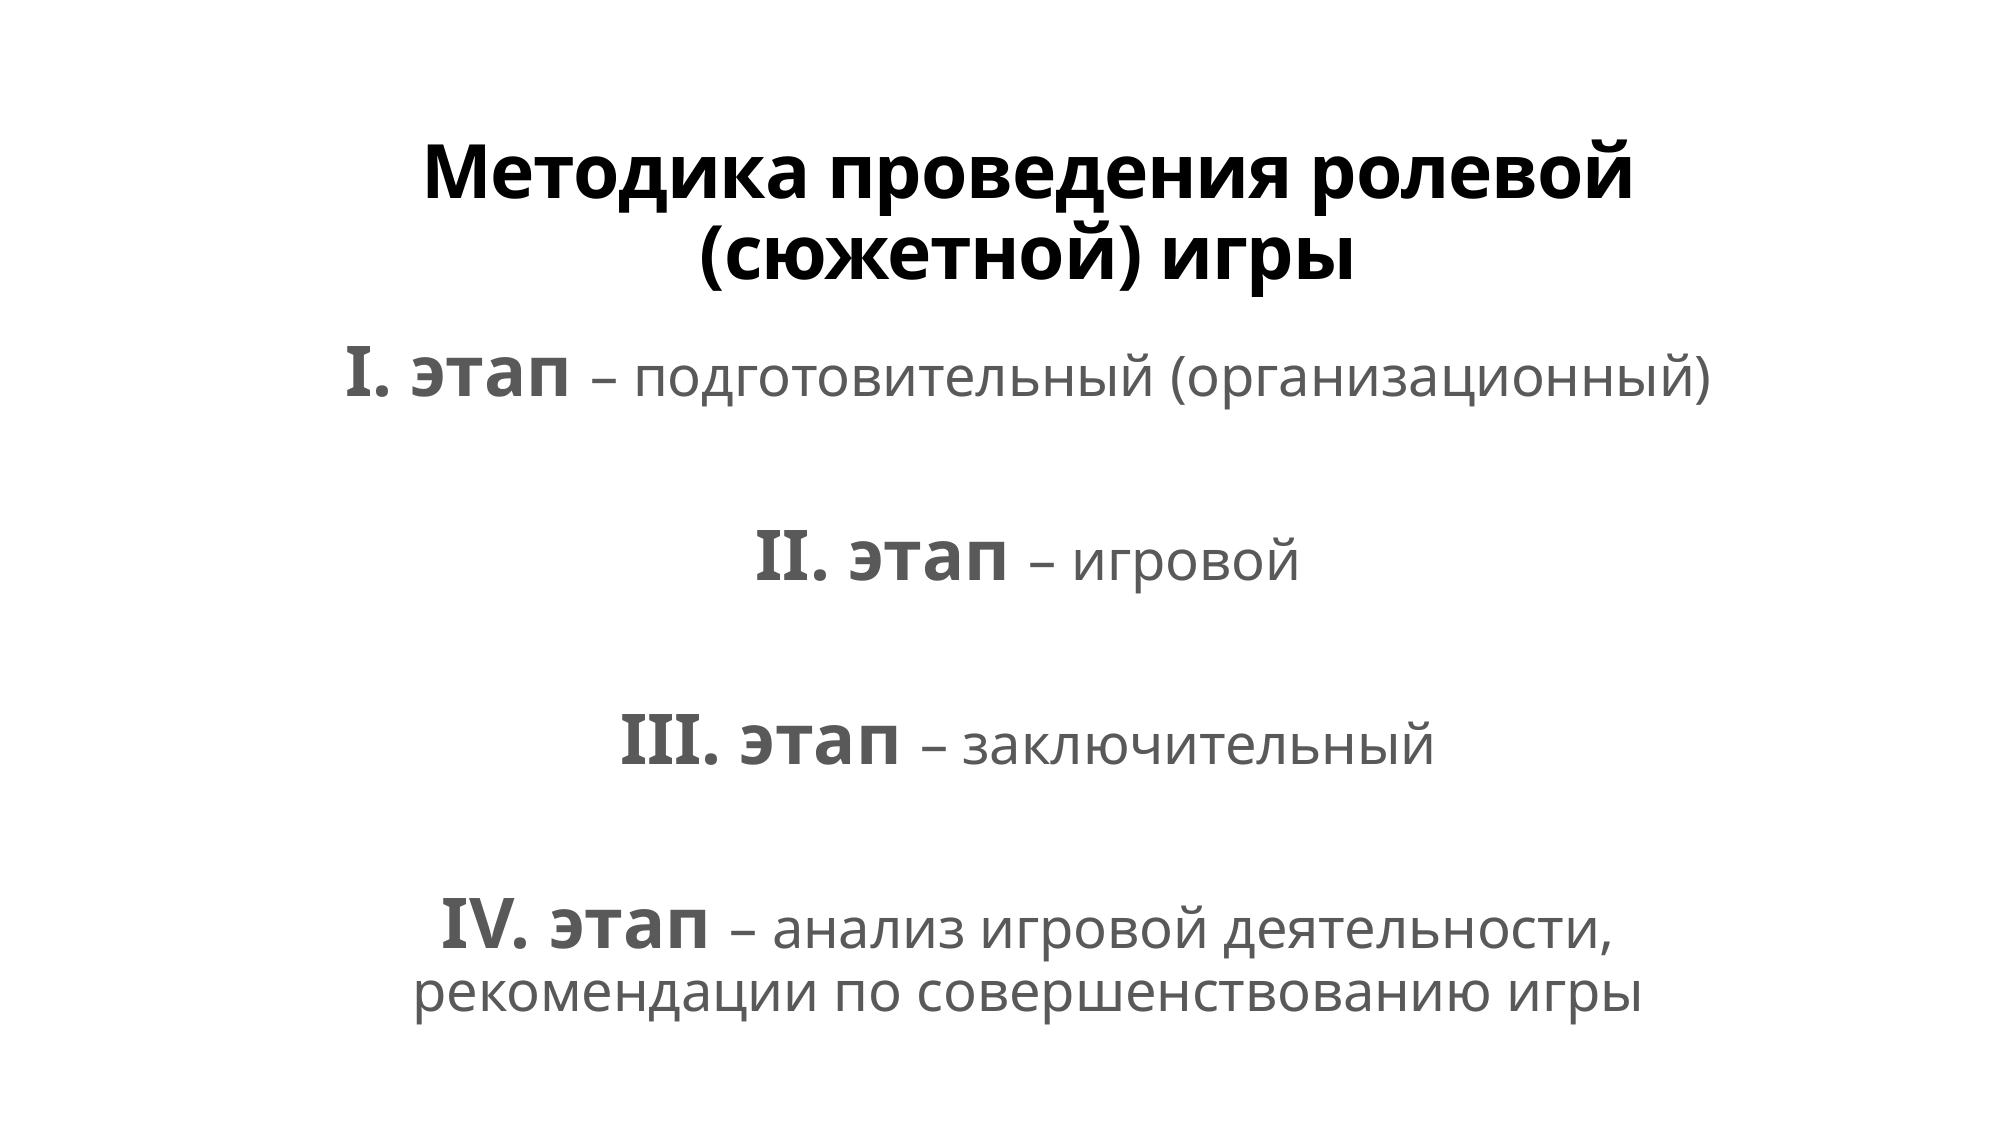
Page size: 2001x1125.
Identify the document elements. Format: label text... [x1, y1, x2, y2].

title Методика проведения ролевой (сюжетной) игры [253, 124, 1804, 327]
list I. этап – подготовительный (организационный) II. этап – игровой III. этап – заключительный IV. этап – анализ игровой деятельности, рекомендации по совершенствованию игры [245, 327, 1812, 1033]
